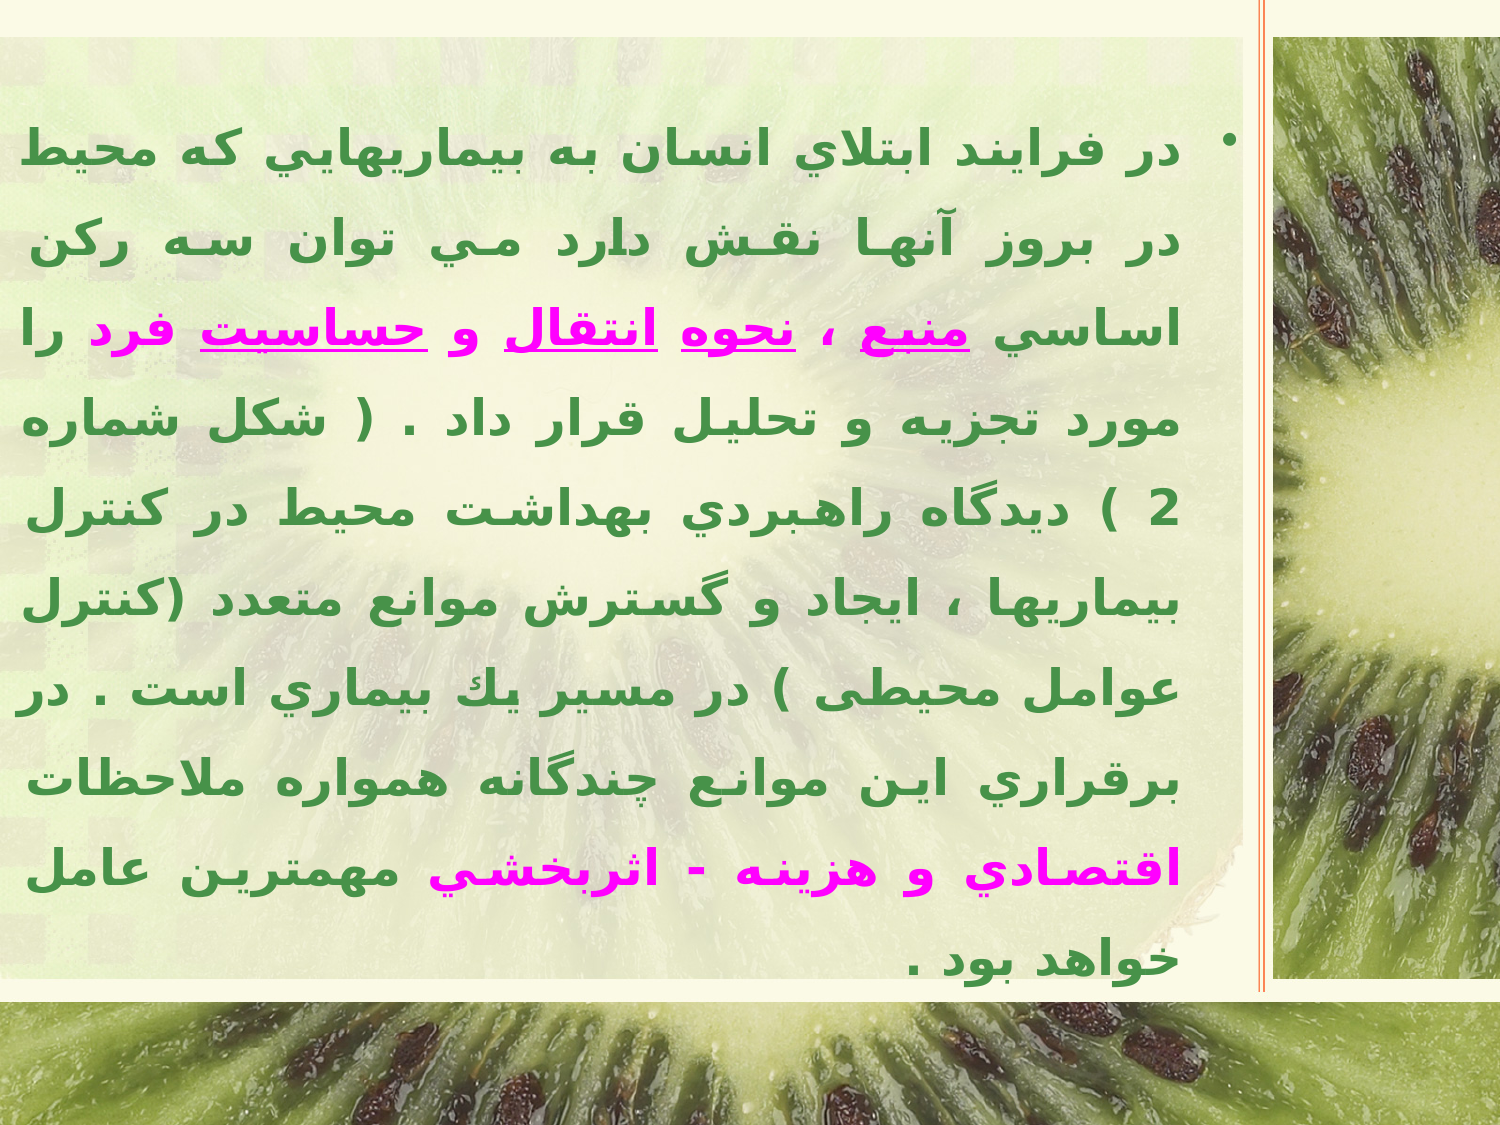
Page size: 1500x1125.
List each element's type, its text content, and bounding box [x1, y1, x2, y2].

picture [0, 0, 1500, 1125]
list در فرايند ابتلاي انسان به بيماريهايي كه محيط در بروز آنها نقش دارد مي توان سه ركن اساسي منبع ، نحوه انتقال و حساسيت فرد را مورد تجزيه و تحليل قرار داد . ( شکل شماره 2 ) ديدگاه راهبردي بهداشت محيط در كنترل بيماريها ، ايجاد و گسترش موانع متعدد (کنترل عوامل محیطی ) در مسير يك بيماري است . در برقراري اين موانع چندگانه همواره ملاحظات اقتصادي و هزينه - اثربخشي مهمترين عامل خواهد بود . [0, 77, 1255, 906]
